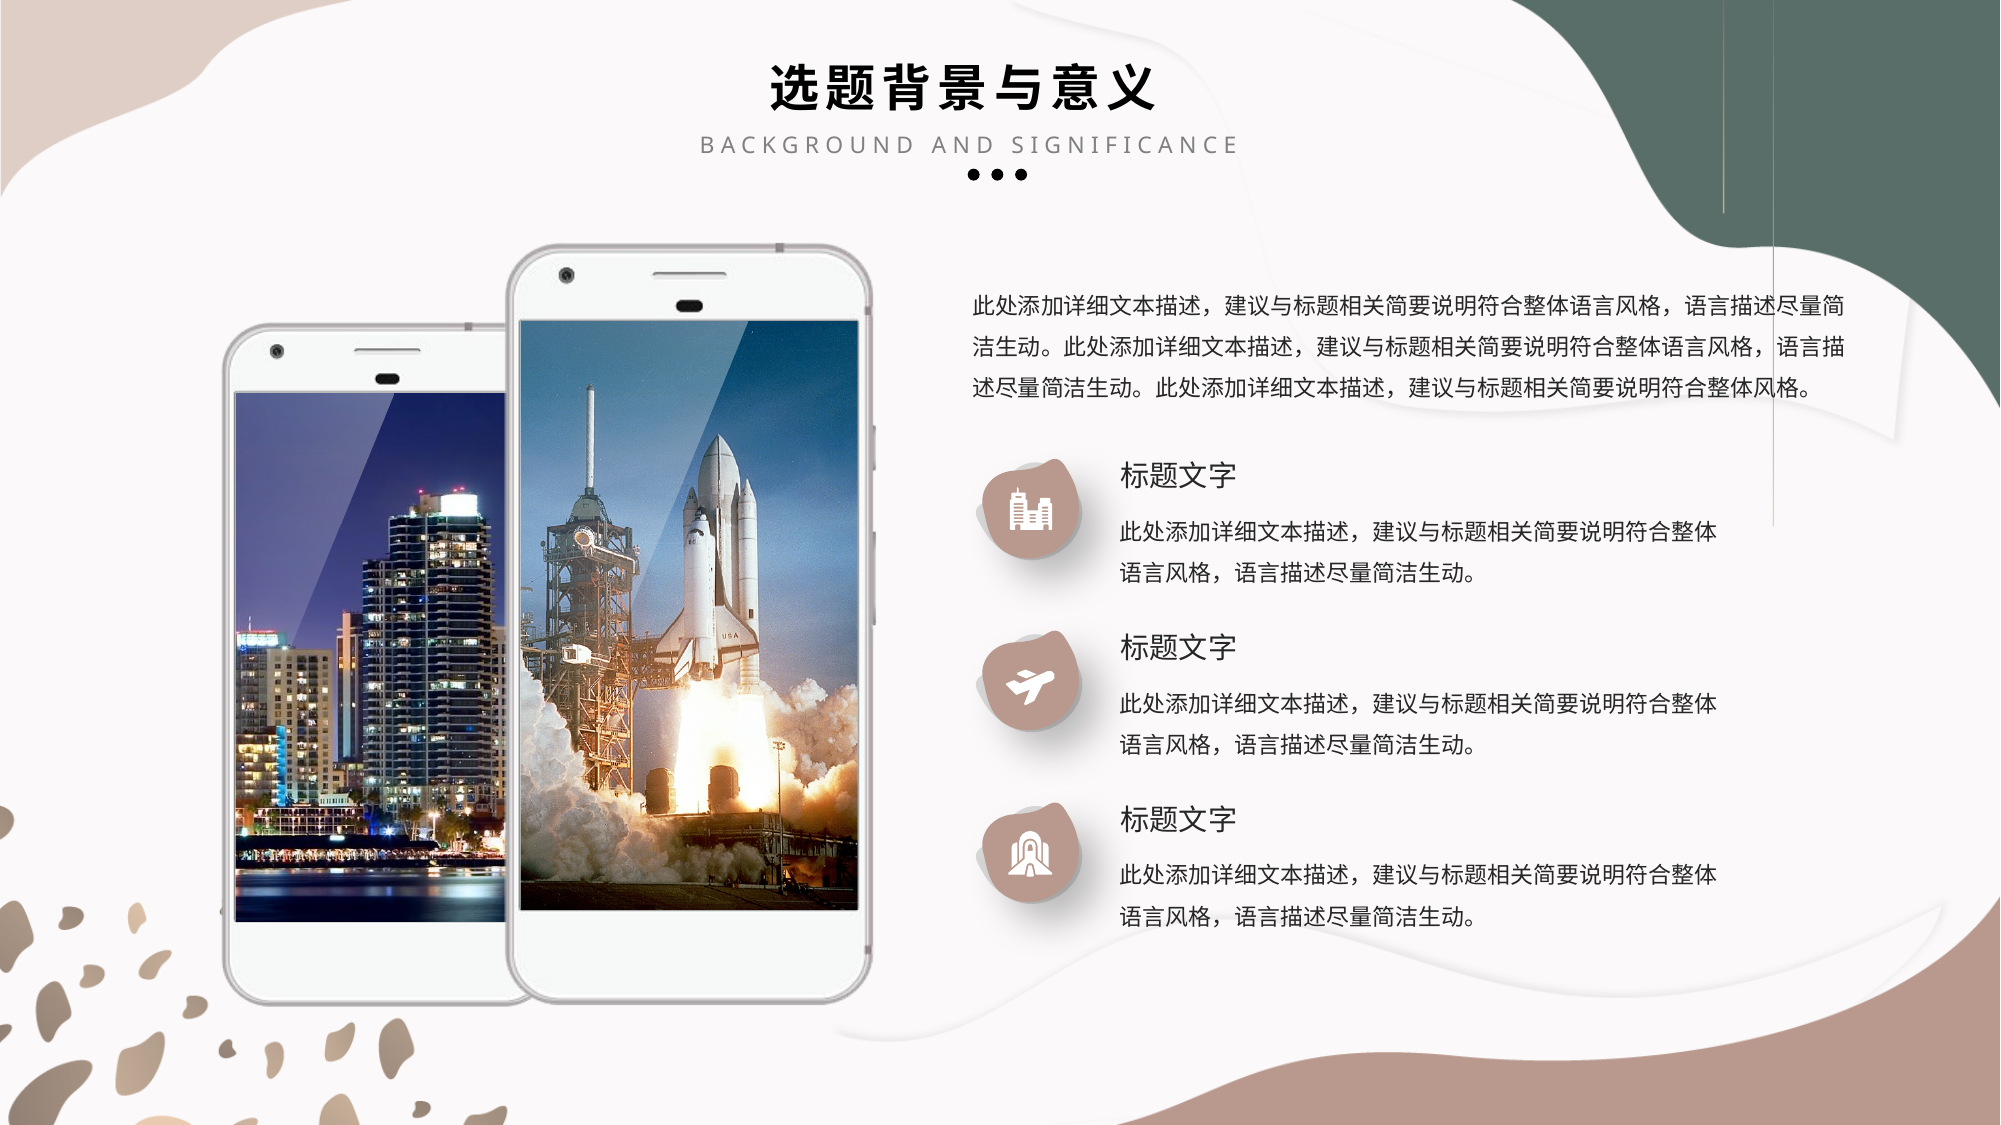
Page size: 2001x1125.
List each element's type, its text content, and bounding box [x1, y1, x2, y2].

text_box [1015, 806, 1042, 813]
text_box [970, 626, 1088, 742]
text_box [699, 56, 1301, 181]
text_box 此处添加详细文本描述，建议与标题相关简要说明符合整体语言风格，语言描述尽量简洁生动。此处添加详细文本描述，建议与标题相关简要说明符合整体语言风格，语言描述尽量简洁生动。此处添加详细文本描述，建议与标题相关简要说明符合整体风格。 [972, 277, 1857, 402]
picture [0, 0, 2000, 1125]
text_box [1008, 830, 1053, 877]
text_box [209, 226, 895, 1021]
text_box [1120, 629, 1733, 754]
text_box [1120, 800, 1733, 926]
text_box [1005, 669, 1056, 706]
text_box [970, 454, 1088, 570]
text_box [981, 801, 1080, 904]
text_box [1120, 457, 1733, 583]
text_box [975, 847, 984, 873]
